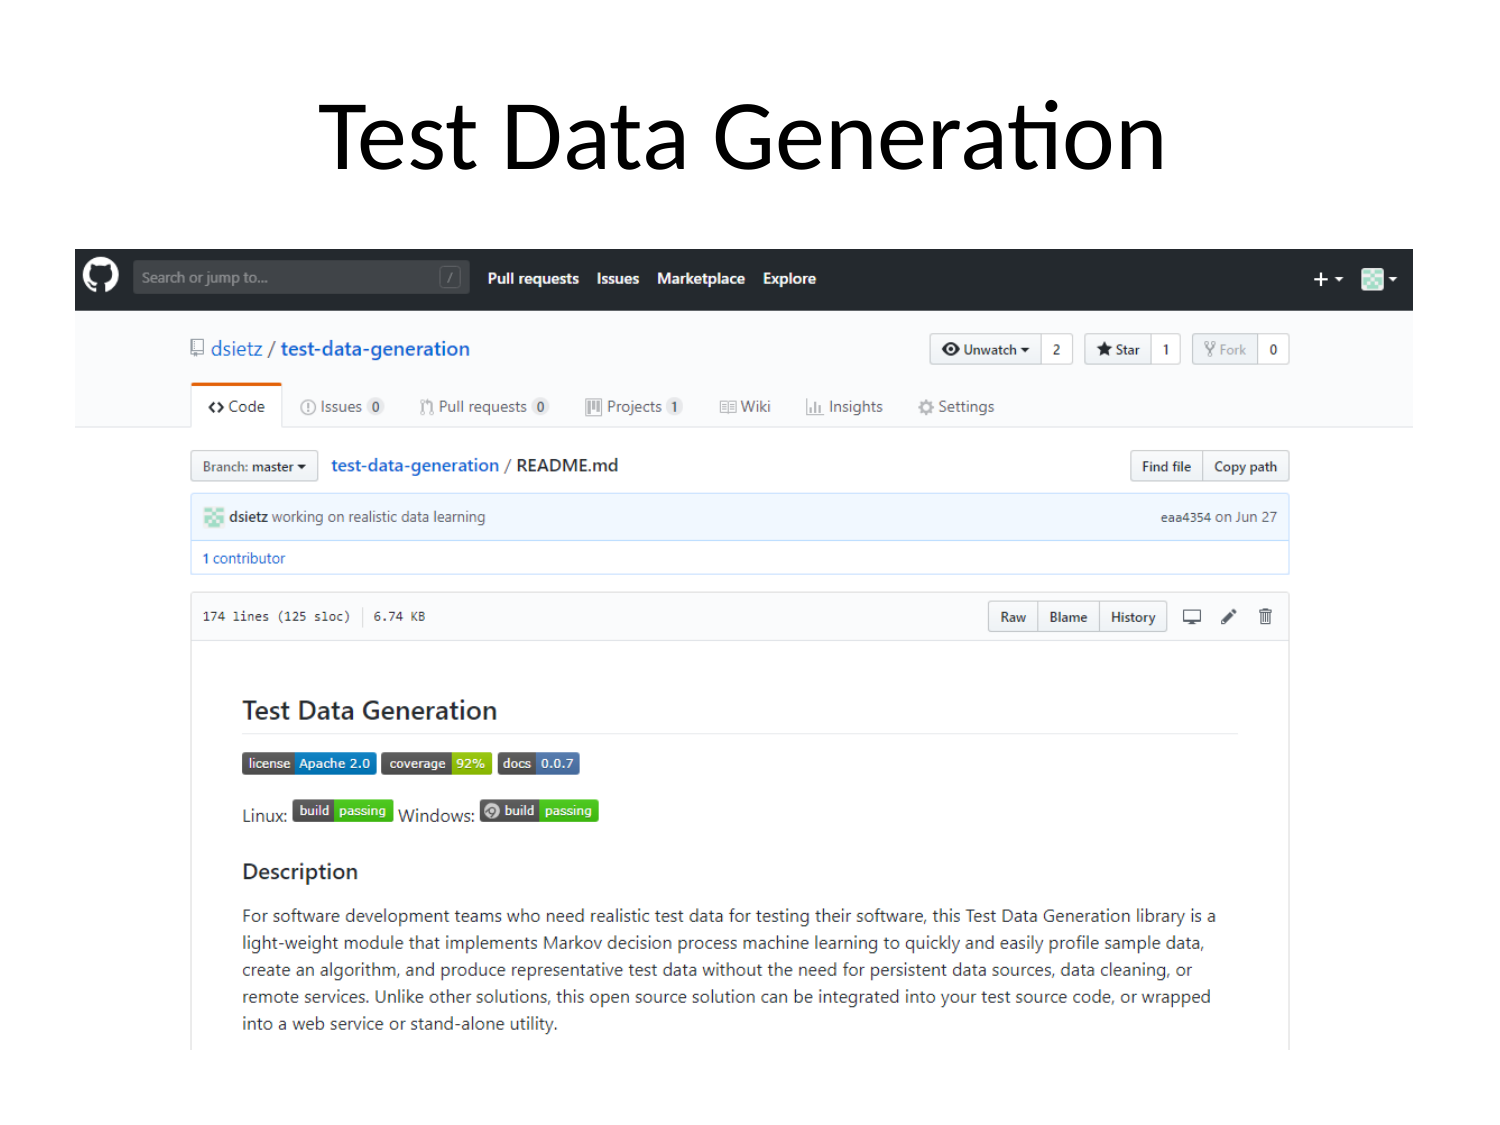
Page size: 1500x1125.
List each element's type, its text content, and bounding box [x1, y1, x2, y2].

text_box Test Data Generation [74, 62, 1413, 198]
picture [74, 249, 1413, 1050]
